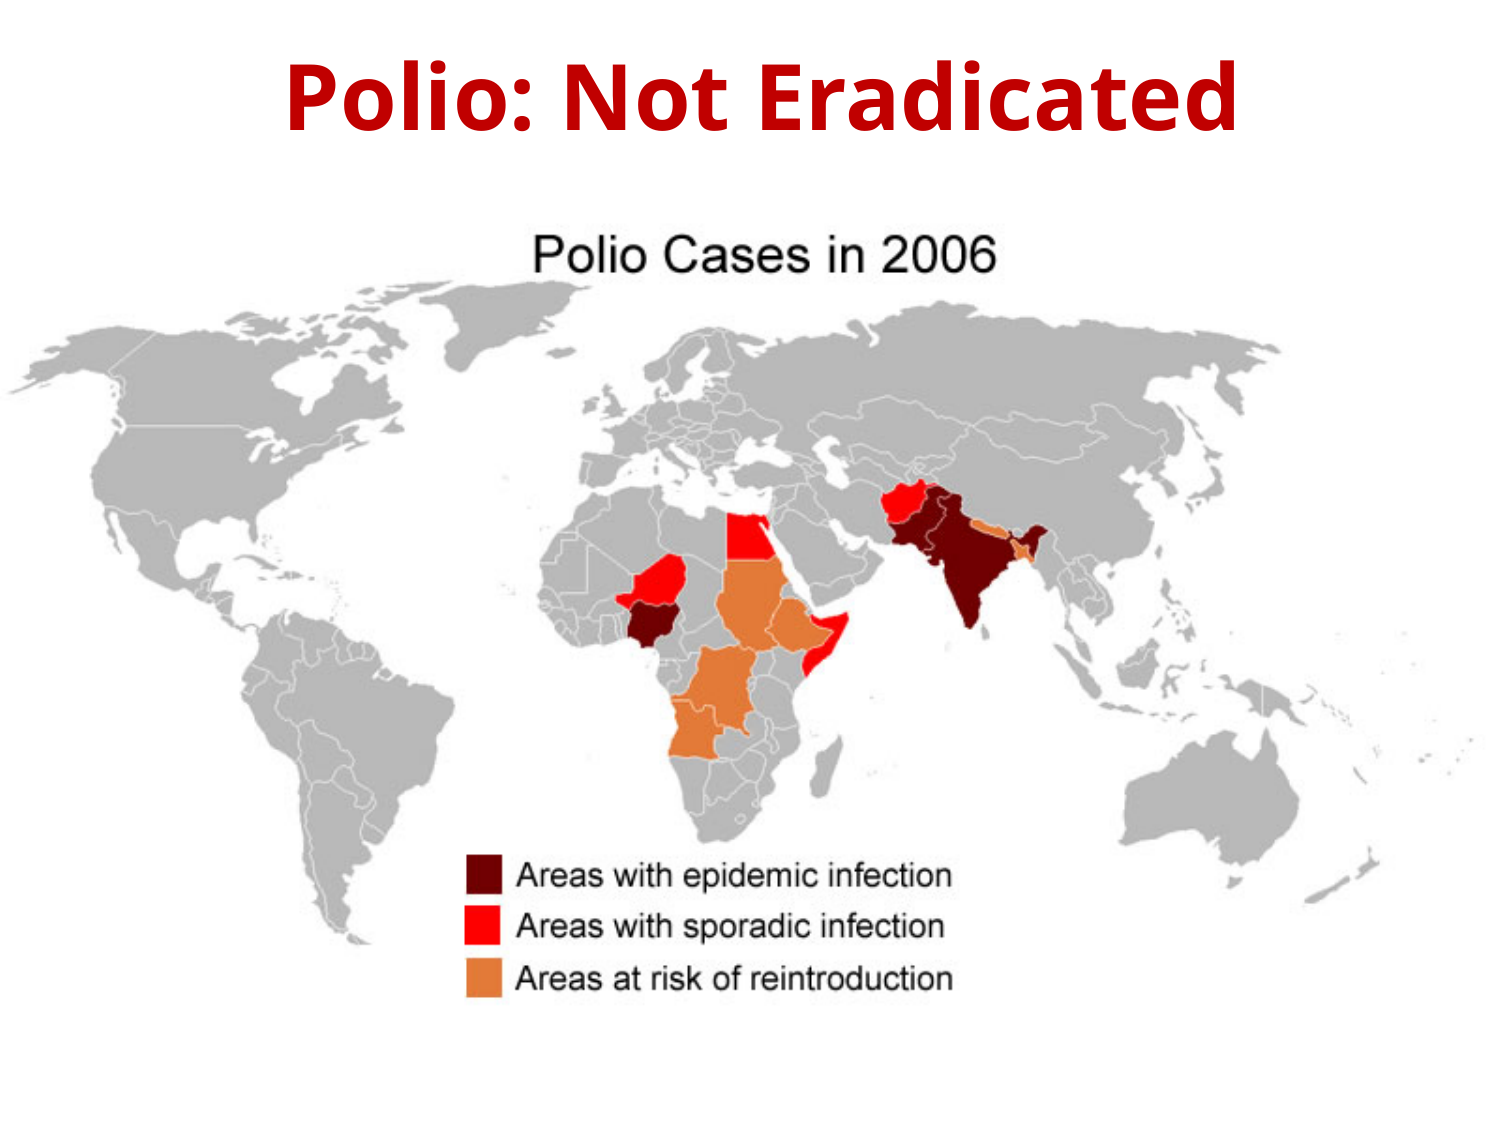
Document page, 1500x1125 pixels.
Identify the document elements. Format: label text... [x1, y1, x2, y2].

picture [0, 149, 1500, 1088]
title Polio: Not Eradicated [87, 0, 1438, 148]
